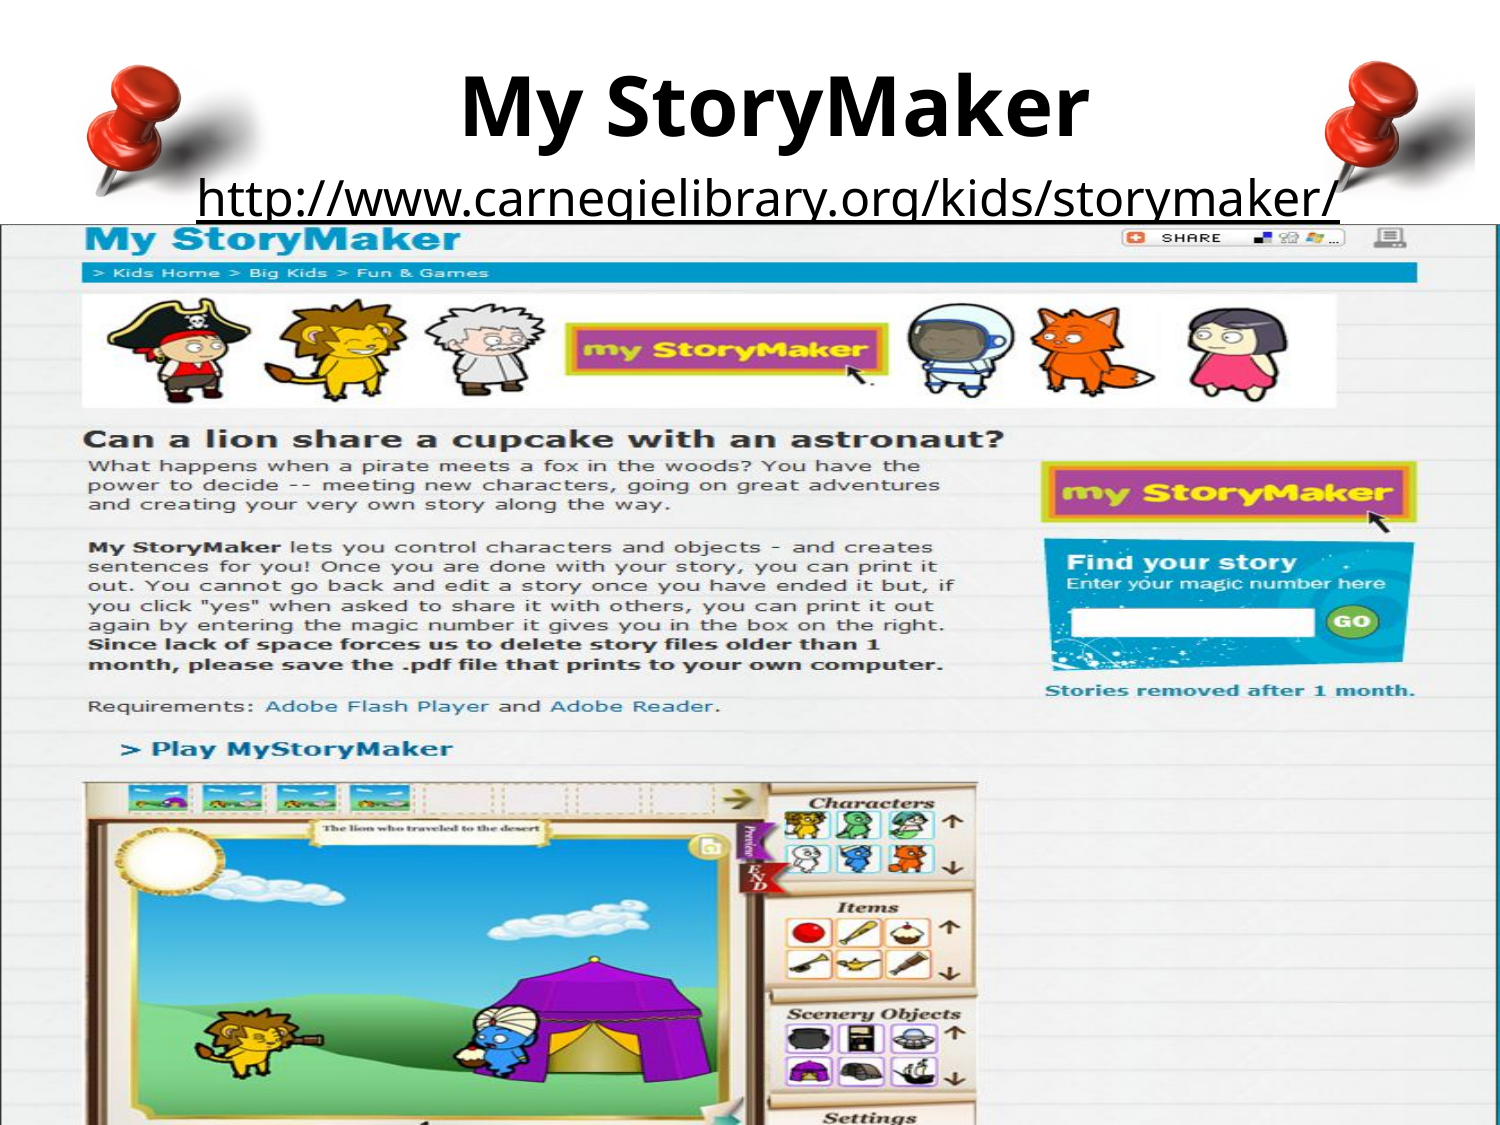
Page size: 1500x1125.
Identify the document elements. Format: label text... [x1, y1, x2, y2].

picture [0, 37, 1500, 1125]
title My StoryMaker http://www.carnegielibrary.org/kids/storymaker/ [291, 49, 1244, 224]
